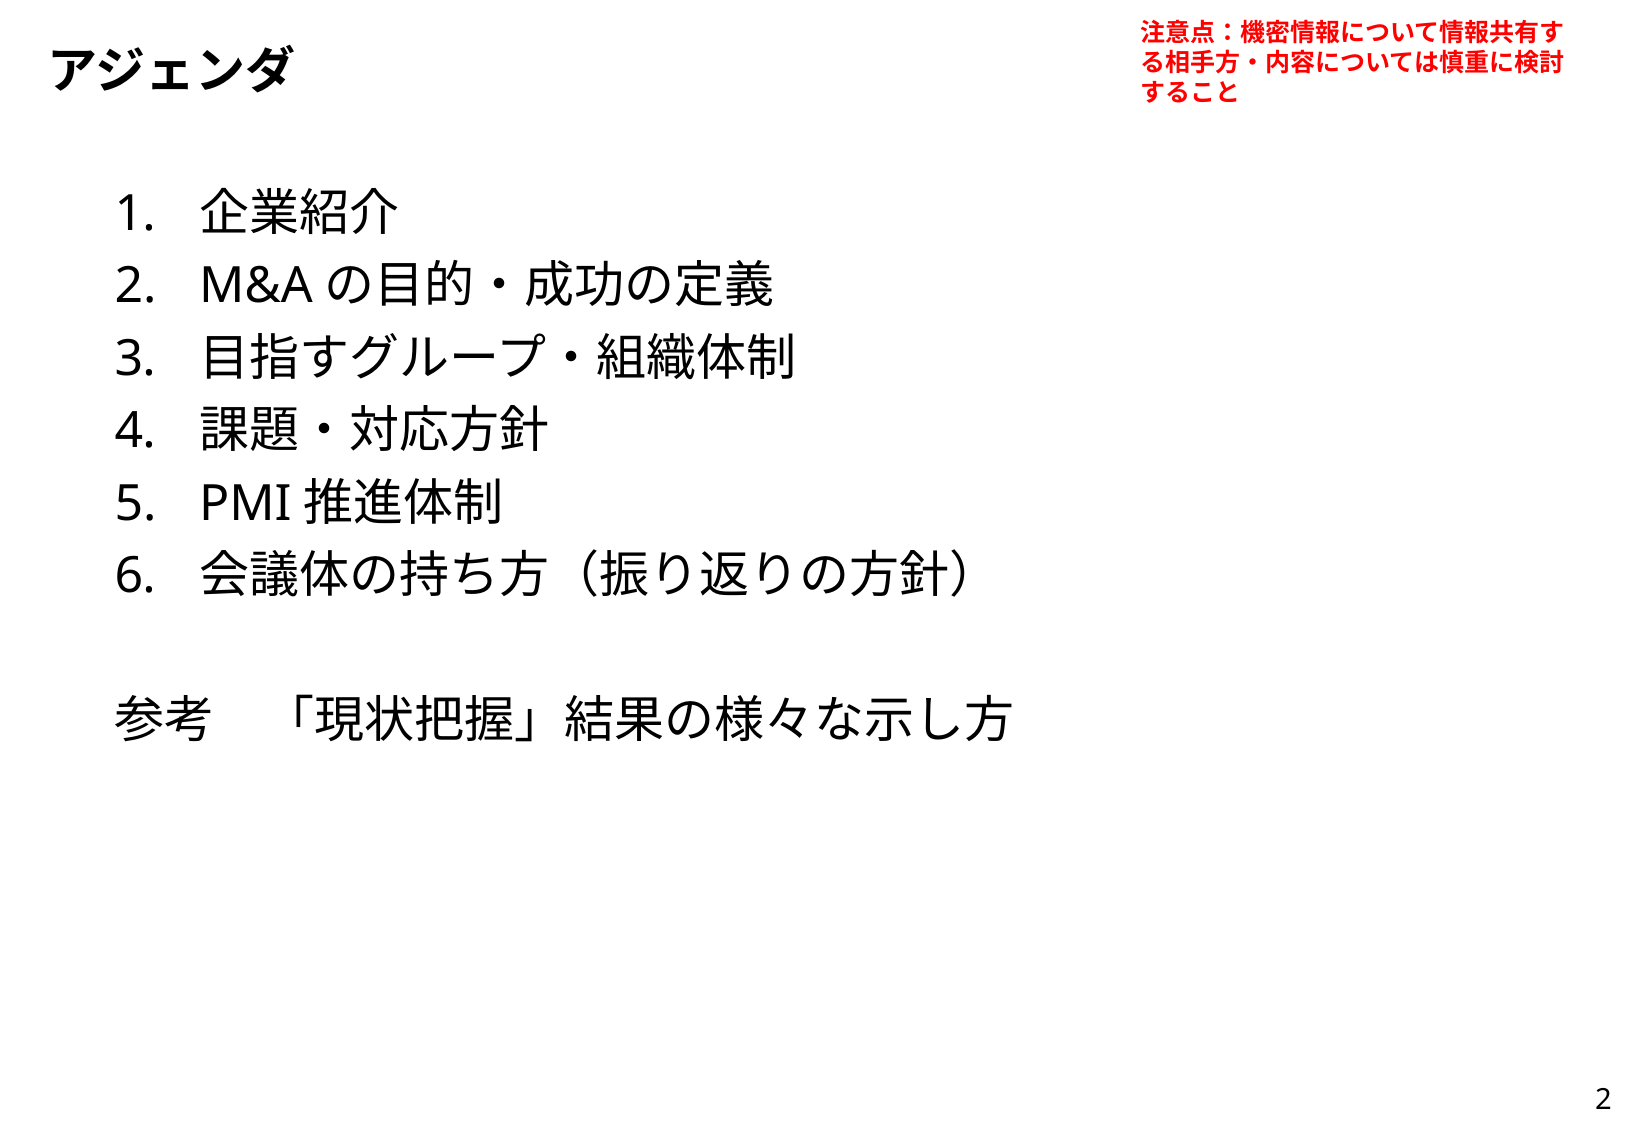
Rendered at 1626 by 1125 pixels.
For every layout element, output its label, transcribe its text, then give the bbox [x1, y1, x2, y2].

text_box 企業紹介 M&Aの目的・成功の定義 目指すグループ・組織体制 課題・対応方針 PMI推進体制 会議体の持ち方（振り返りの方針） 参考 「現状把握」結果の様々な示し方 [99, 172, 1525, 953]
slide_number 2 [1247, 1070, 1625, 1125]
title アジェンダ [32, 30, 1593, 107]
